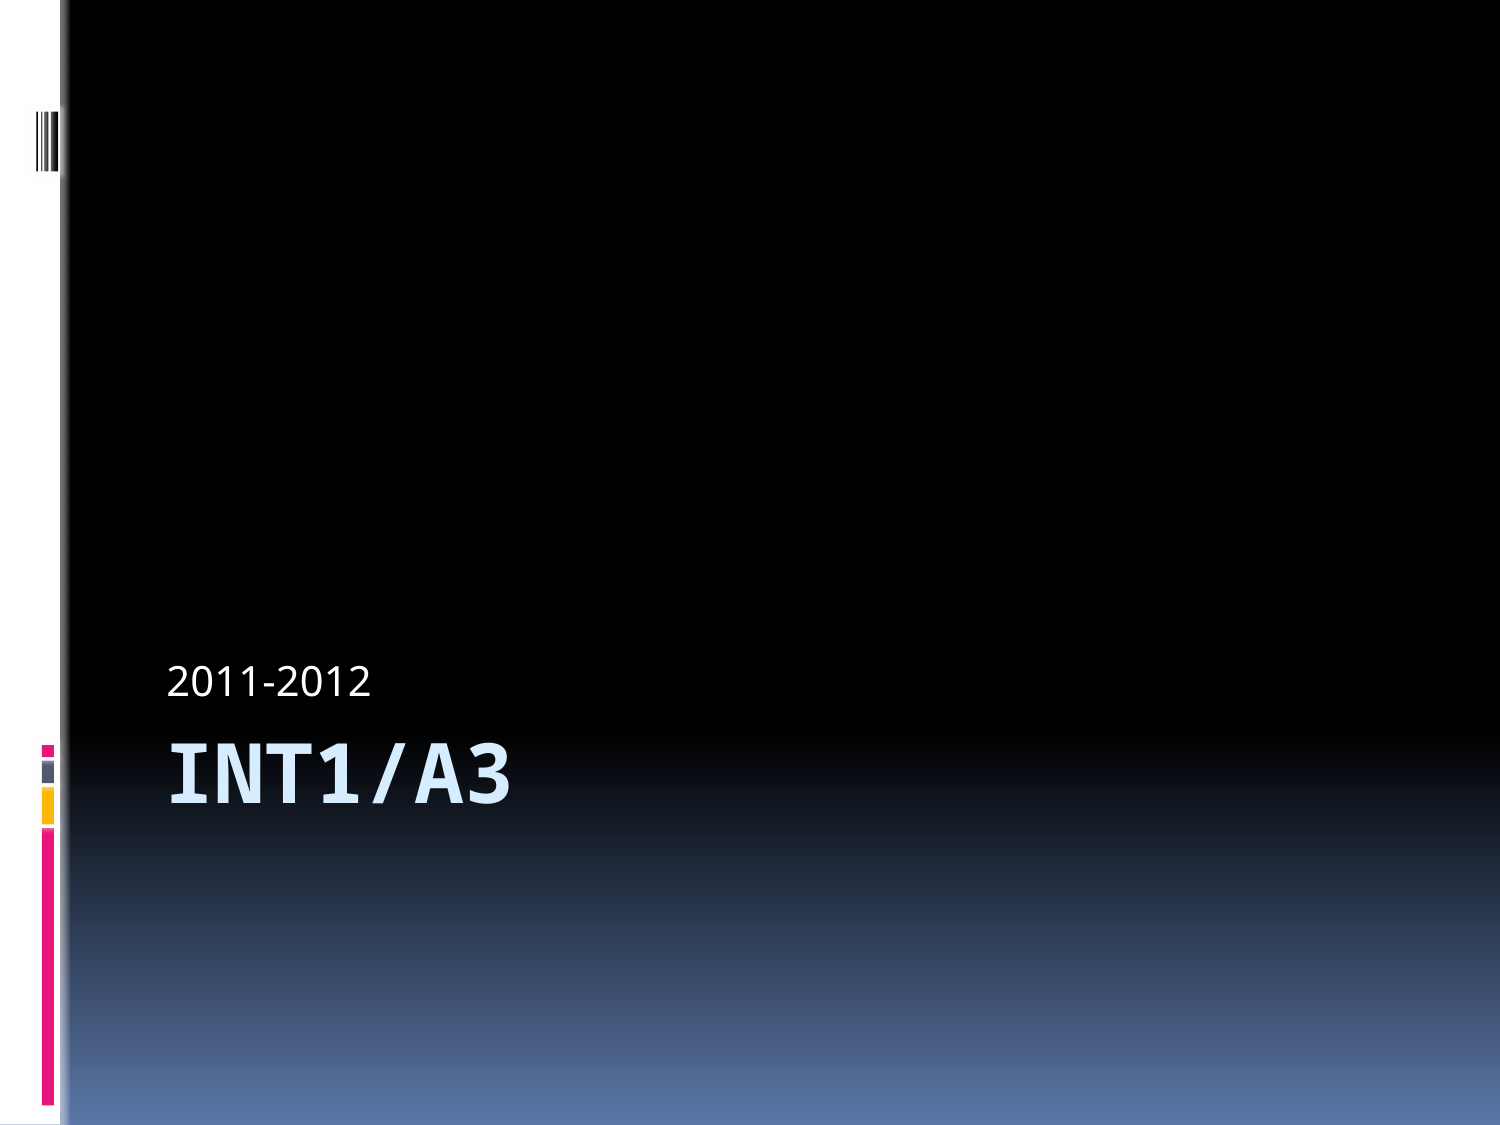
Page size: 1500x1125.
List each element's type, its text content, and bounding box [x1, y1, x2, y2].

title Int1/A3 [150, 713, 1425, 1037]
subtitle 2011-2012 [150, 464, 1425, 713]
